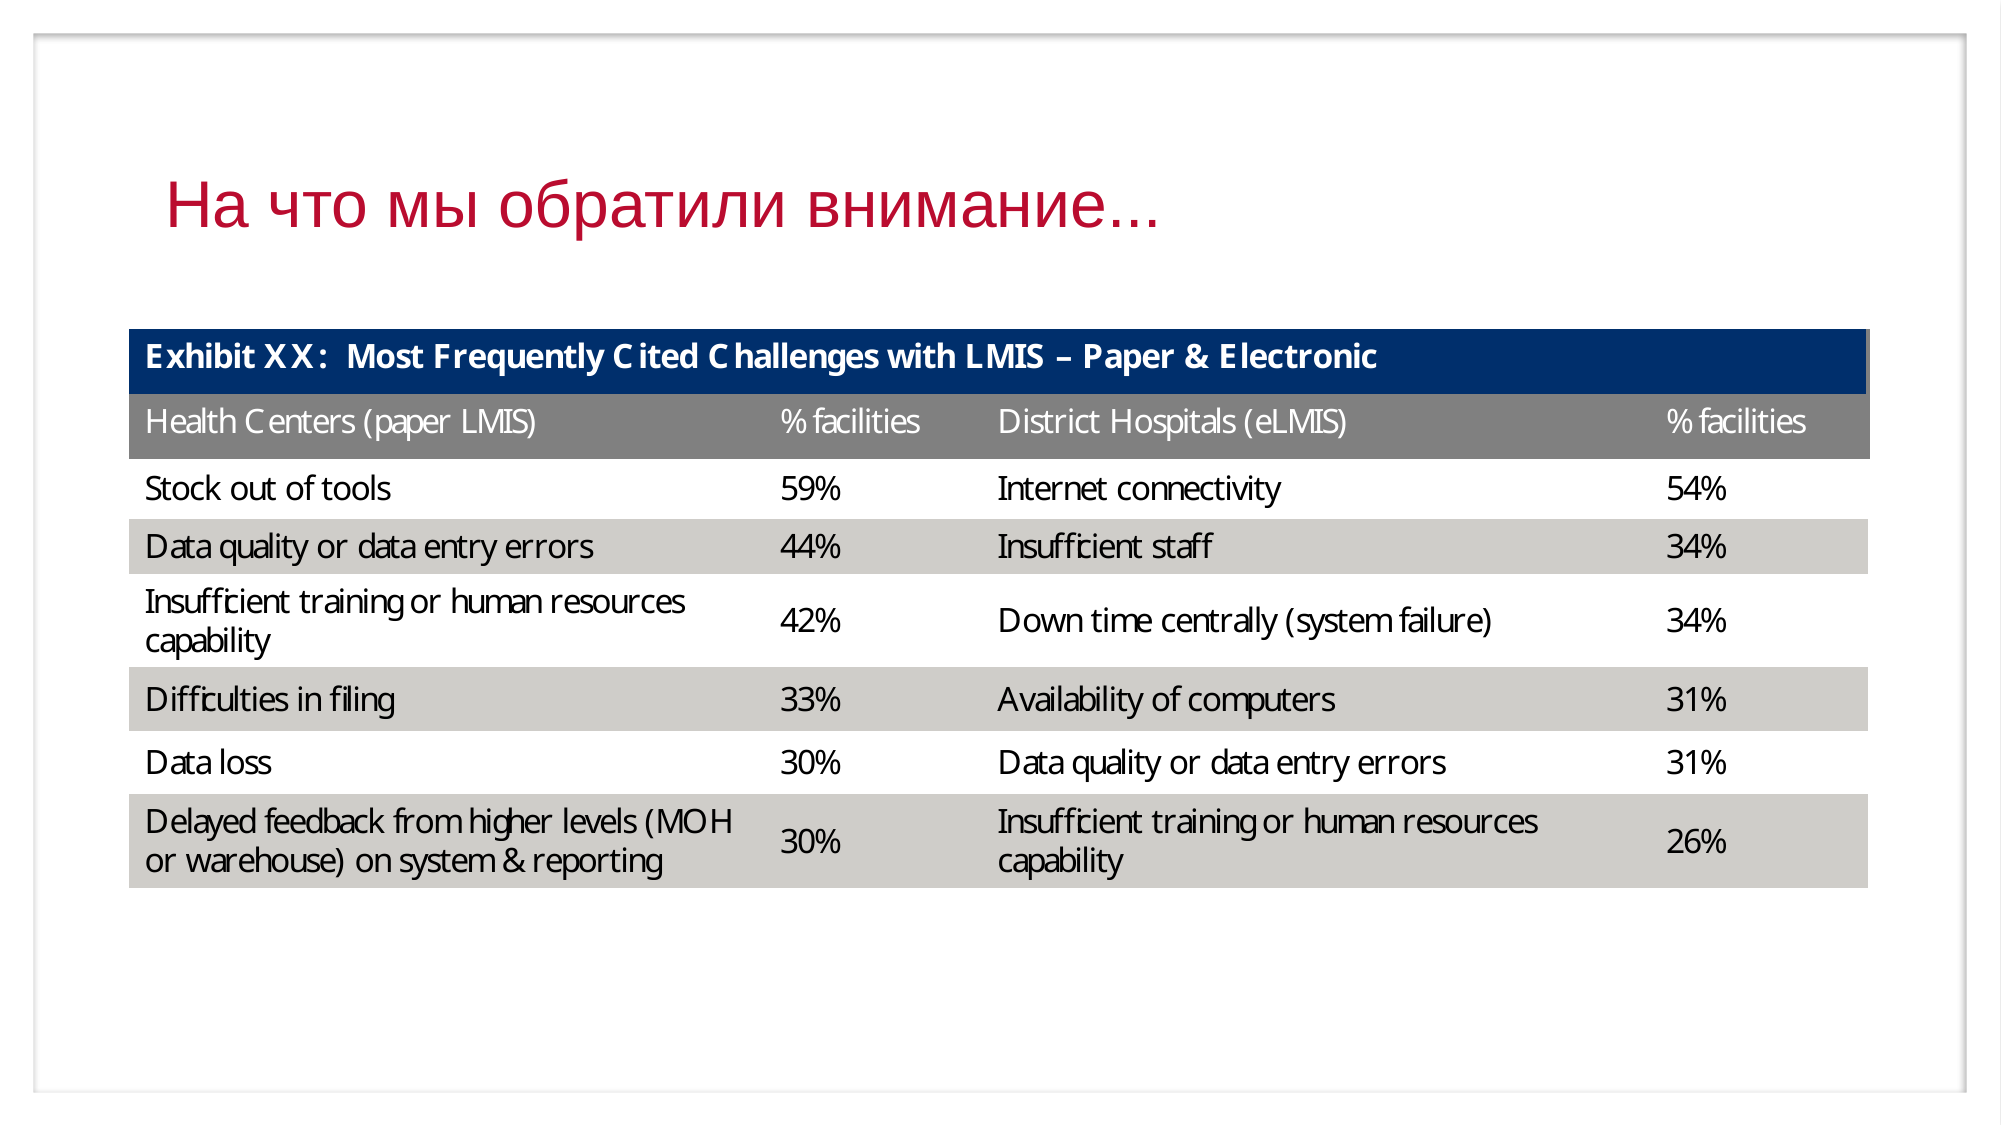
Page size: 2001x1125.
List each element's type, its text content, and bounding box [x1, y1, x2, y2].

picture [128, 328, 1872, 973]
title На что мы обратили внимание... [150, 153, 1851, 249]
